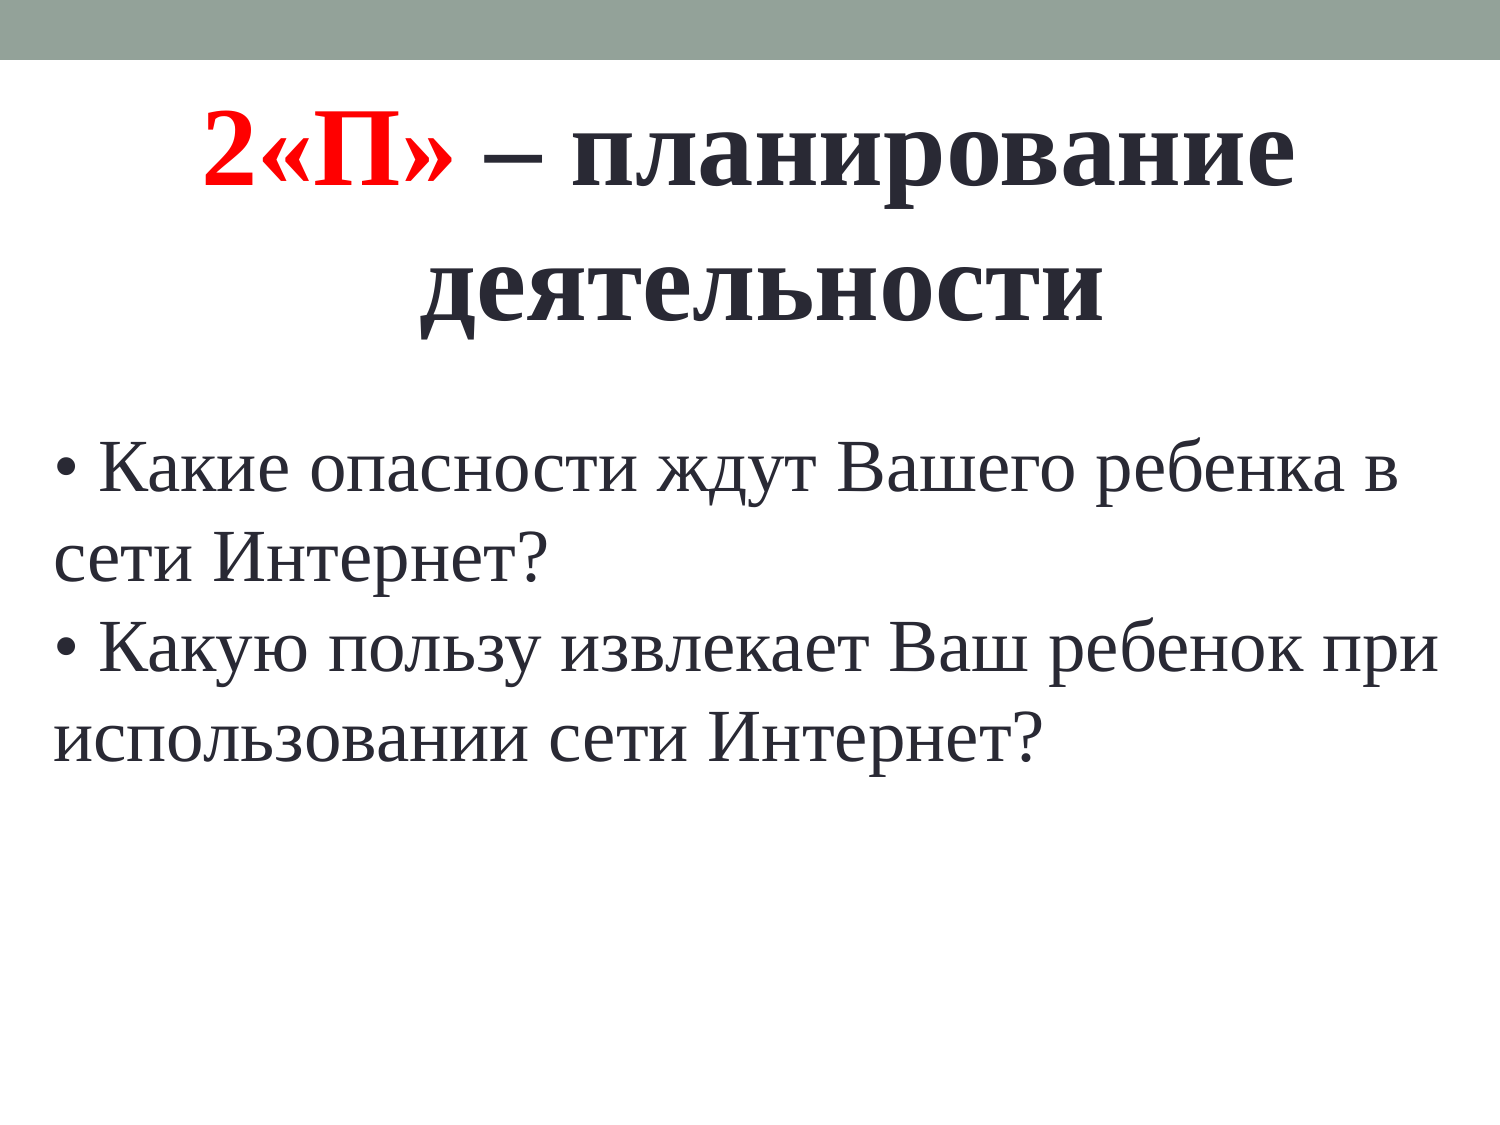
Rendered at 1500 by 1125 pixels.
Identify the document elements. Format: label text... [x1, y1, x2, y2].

text_box 2«П» – планирование деятельности [73, 125, 1424, 290]
text_box • Какие опасности ждут Вашего ребенка в сети Интернет? • Какую пользу извлекает Ваш ребенок при использовании сети Интернет? [38, 408, 1500, 784]
